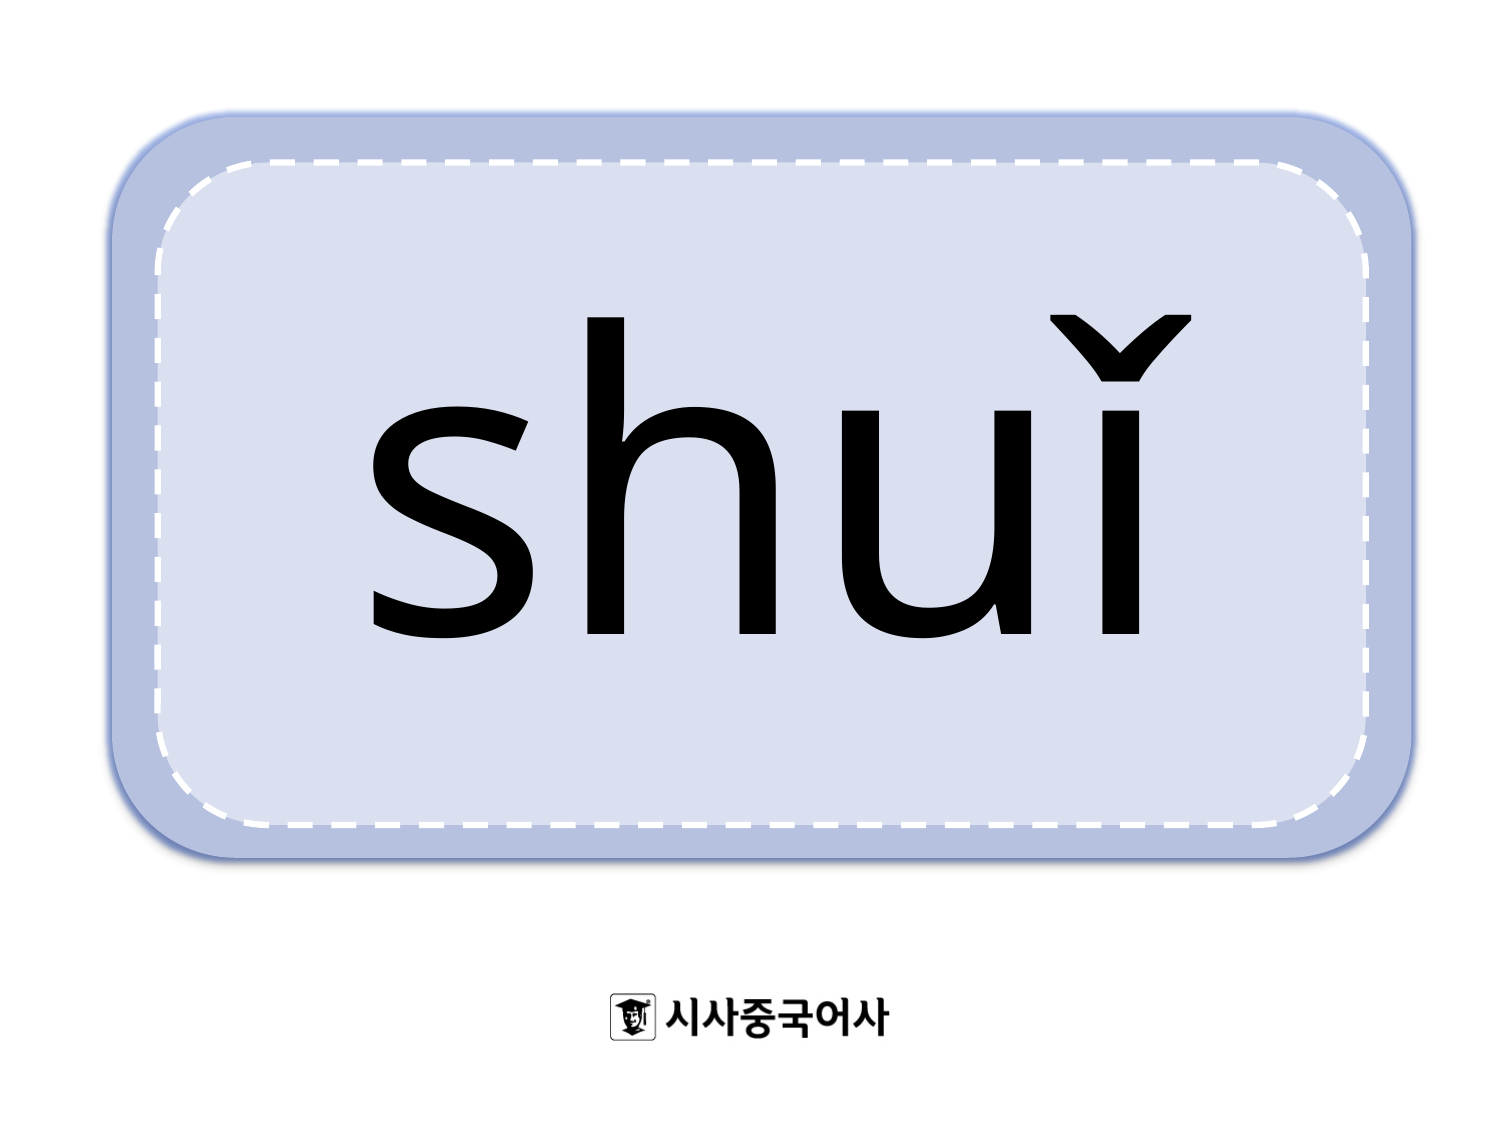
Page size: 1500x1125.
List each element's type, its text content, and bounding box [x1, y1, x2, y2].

text_box shuǐ [159, 136, 1368, 799]
picture [602, 987, 898, 1047]
